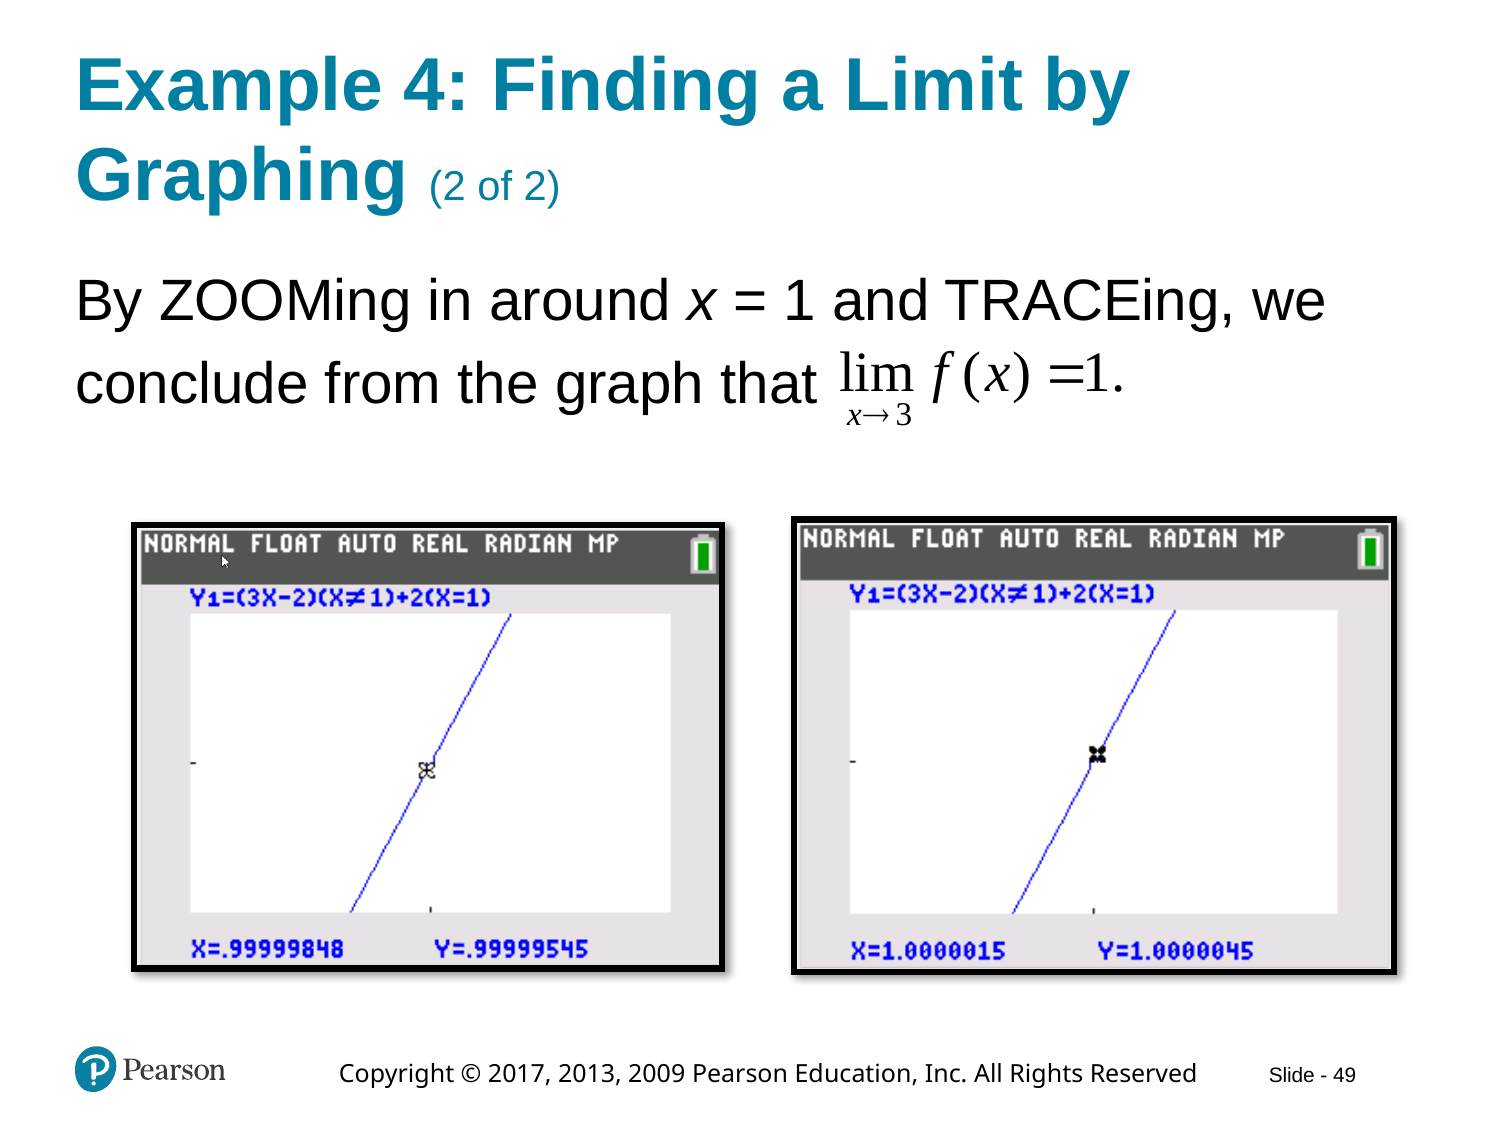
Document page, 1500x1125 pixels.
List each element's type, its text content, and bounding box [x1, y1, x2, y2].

picture [796, 522, 1391, 969]
list By ZOOMing in around x = 1 and TRACEing, we [75, 262, 1350, 325]
picture [136, 527, 720, 966]
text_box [837, 342, 1126, 431]
list conclude from the graph that [75, 345, 825, 408]
title Example 4: Finding a Limit by Graphing (2 of 2) [75, 35, 1425, 216]
